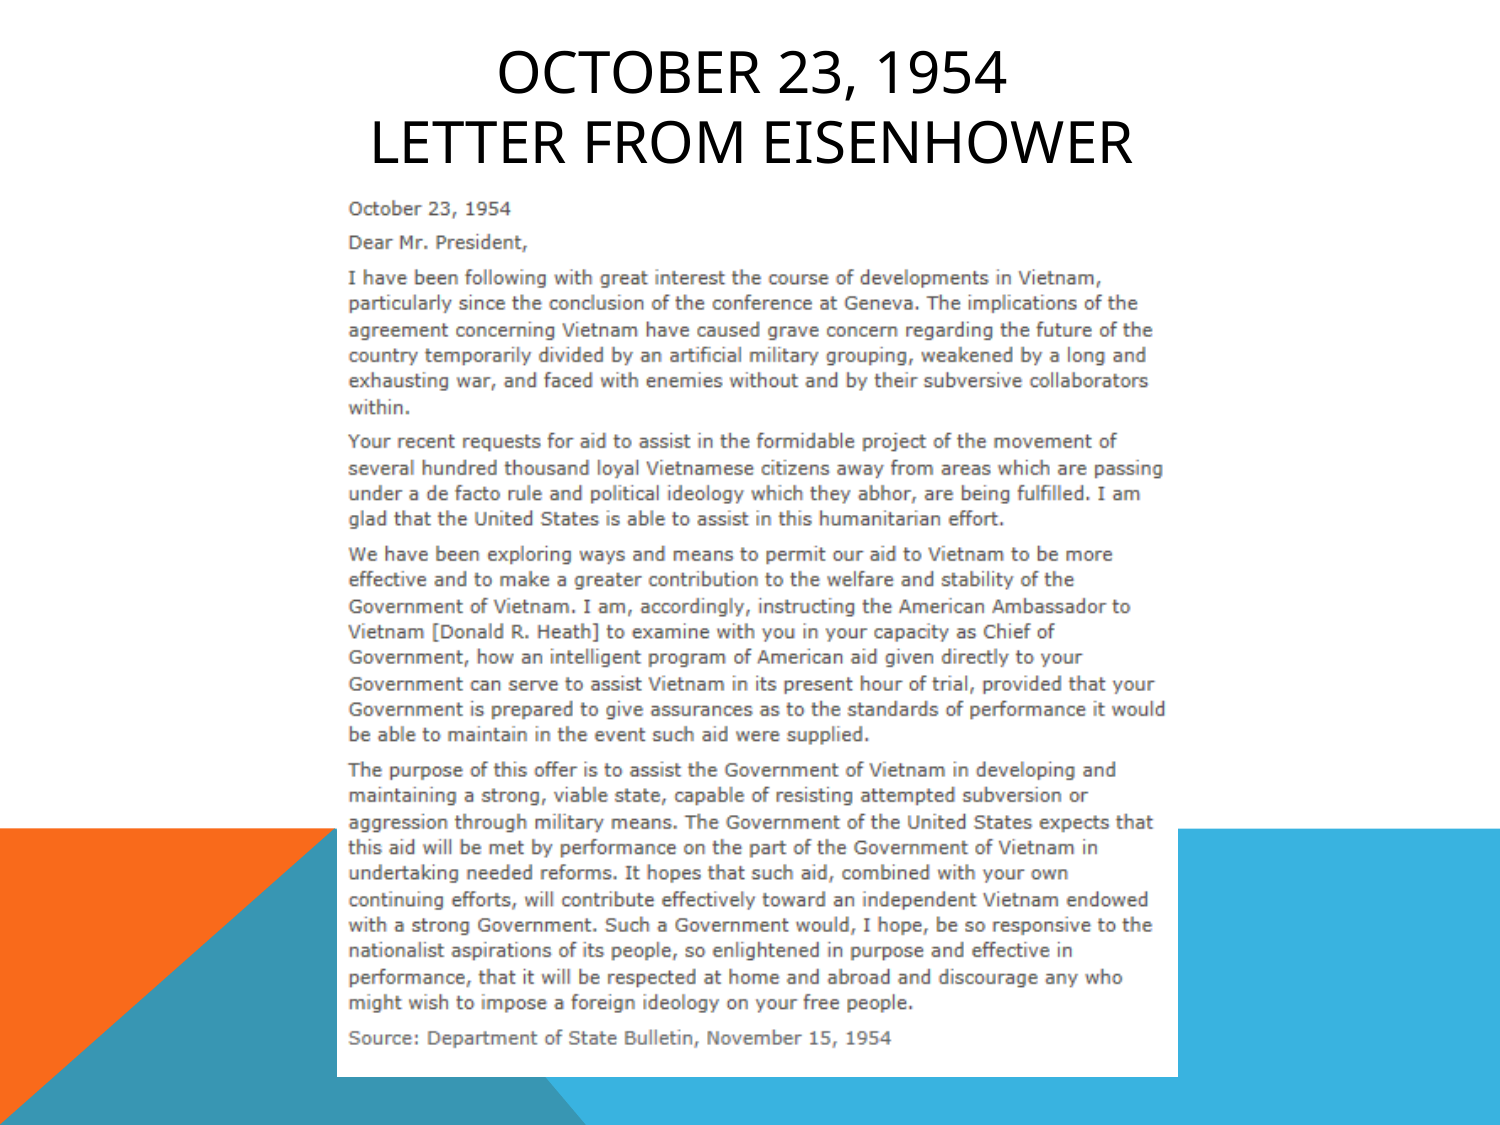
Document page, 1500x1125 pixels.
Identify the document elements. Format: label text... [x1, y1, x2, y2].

picture [337, 187, 1178, 1077]
title October 23, 1954 letter from eisenhower [135, 60, 1369, 150]
